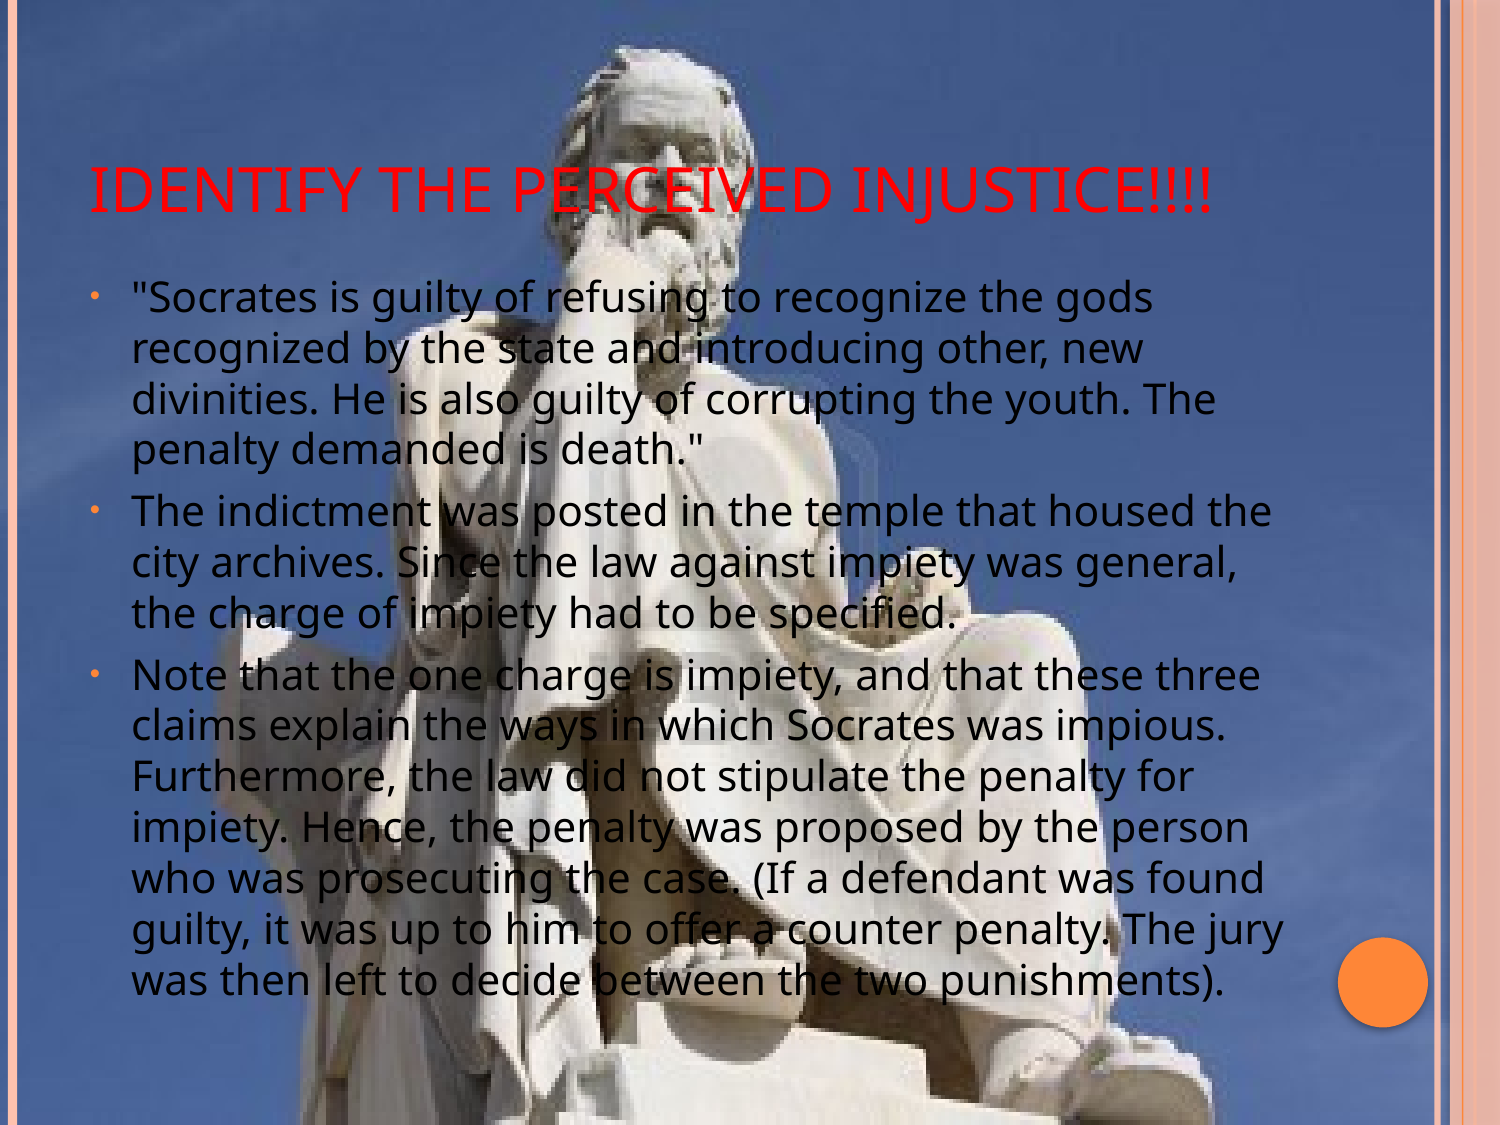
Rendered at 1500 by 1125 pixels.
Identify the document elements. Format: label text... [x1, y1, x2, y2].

list "Socrates is guilty of refusing to recognize the gods recognized by the state and introducing other, new divinities. He is also guilty of corrupting the youth. The penalty demanded is death." The indictment was posted in the temple that housed the city archives. Since the law against impiety was general, the charge of impiety had to be specified. Note that the one charge is impiety, and that these three claims explain the ways in which Socrates was impious. Furthermore, the law did not stipulate the penalty for impiety. Hence, the penalty was proposed by the person who was prosecuting the case. (If a defendant was found guilty, it was up to him to offer a counter penalty. The jury was then left to decide between the two punishments). [75, 262, 1300, 1062]
picture [1441, 0, 1449, 1125]
picture [18, 0, 1434, 1125]
title Identify the perceived injustice!!!! [75, 45, 1300, 233]
picture [0, 0, 7, 1125]
